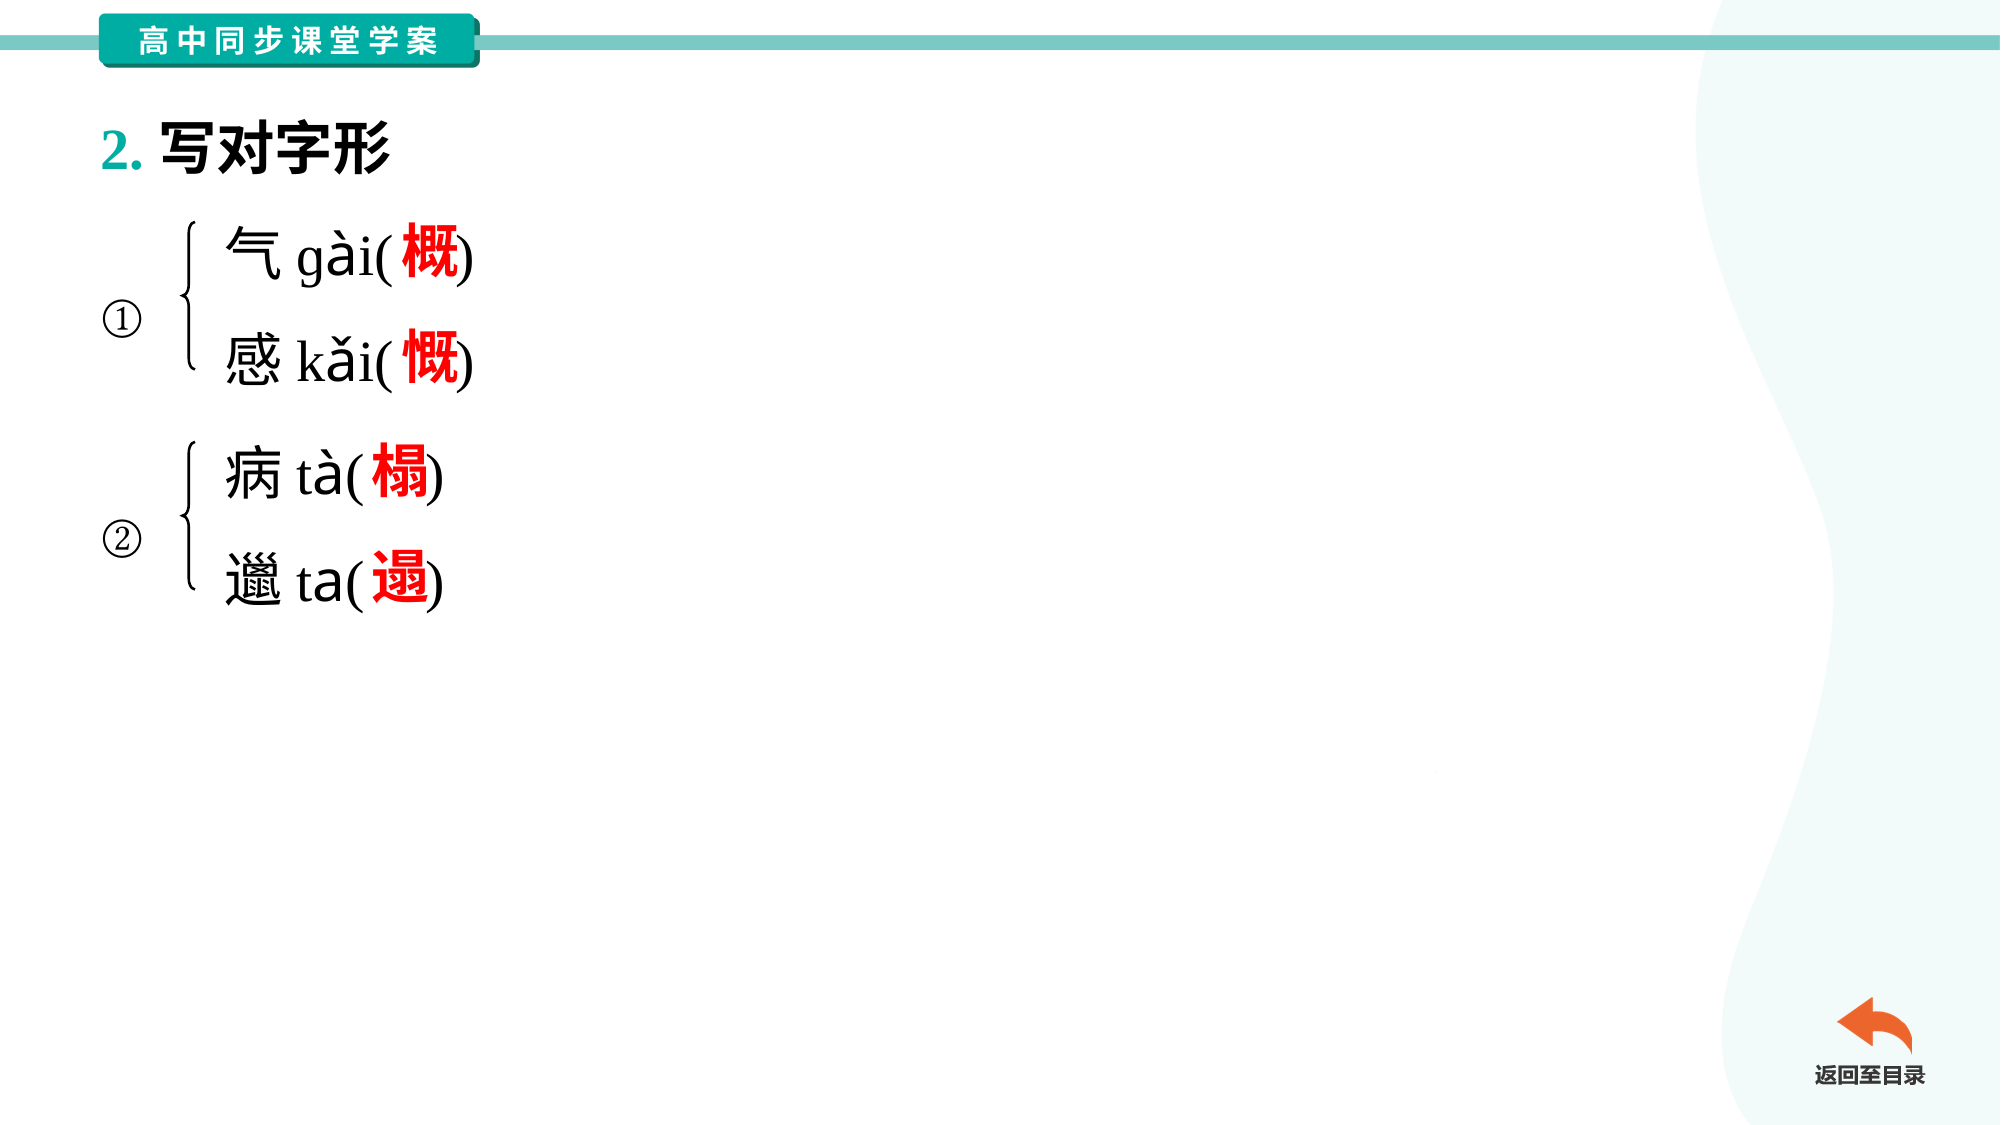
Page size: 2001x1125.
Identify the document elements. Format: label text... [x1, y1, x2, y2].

text_box [181, 441, 196, 590]
text_box ① [100, 243, 187, 350]
text_box 概 [379, 181, 481, 284]
text_box 榻 [350, 401, 452, 504]
text_box 遢 [350, 507, 452, 610]
picture [0, 0, 2000, 1125]
text_box ② [100, 463, 187, 570]
text_box 2.写对字形 [100, 76, 1899, 181]
text_box [181, 221, 196, 370]
text_box 气ɡài( ) 感kǎi( ) [224, 180, 542, 393]
text_box 慨 [379, 287, 481, 390]
text_box 病tà( ) 邋ta( ) [224, 400, 513, 613]
